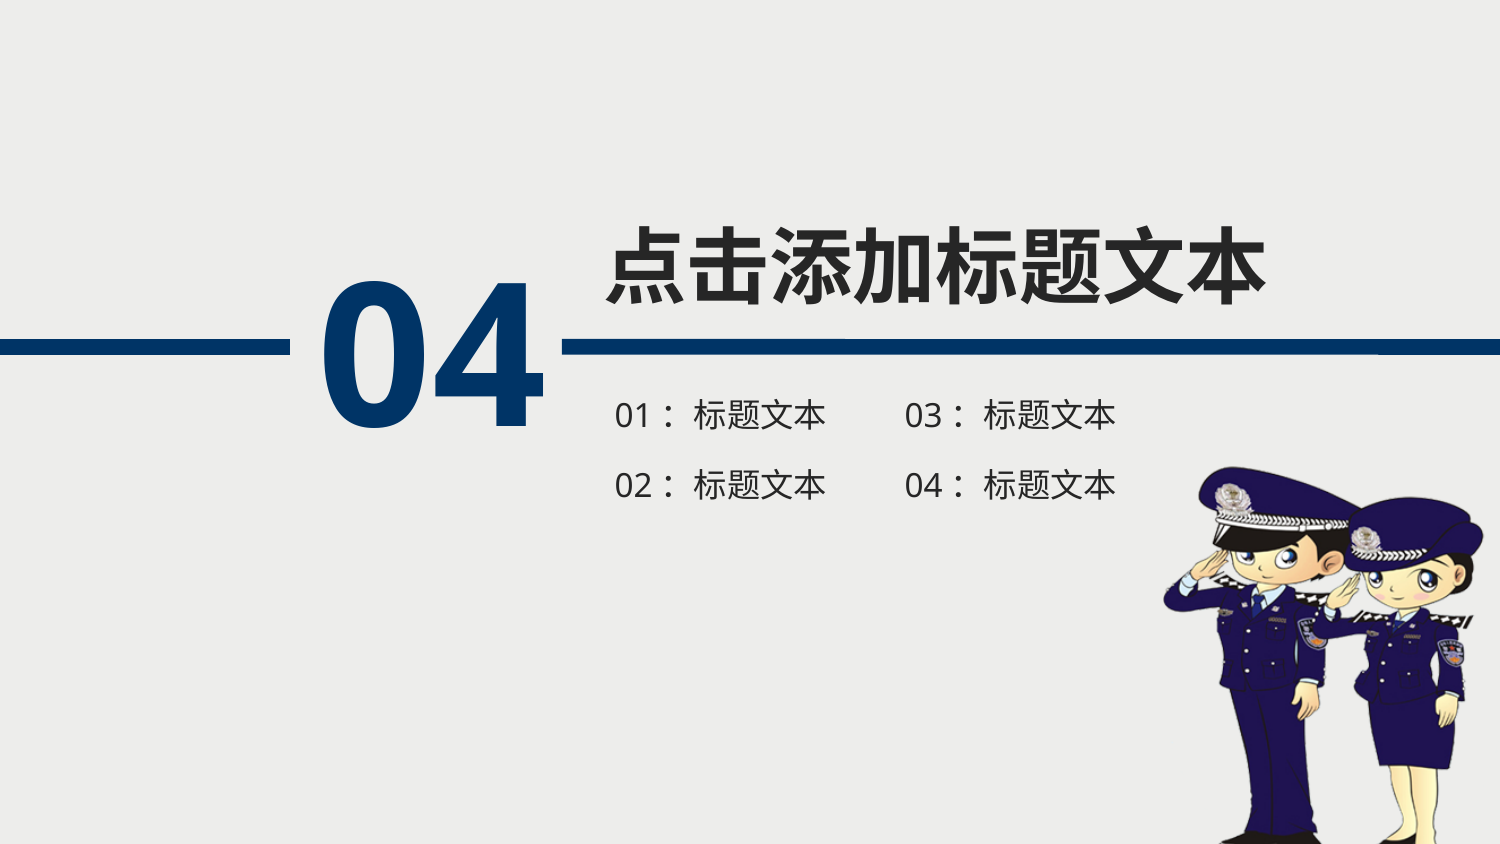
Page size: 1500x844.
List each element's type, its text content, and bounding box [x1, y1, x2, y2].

text_box 04：标题文本 [889, 456, 1132, 512]
text_box 03：标题文本 [889, 386, 1132, 442]
text_box 04 [303, 219, 562, 475]
text_box 02：标题文本 [599, 456, 842, 512]
text_box 01：标题文本 [599, 386, 842, 442]
picture [0, 0, 1500, 844]
text_box 点击添加标题文本 [588, 207, 1285, 322]
